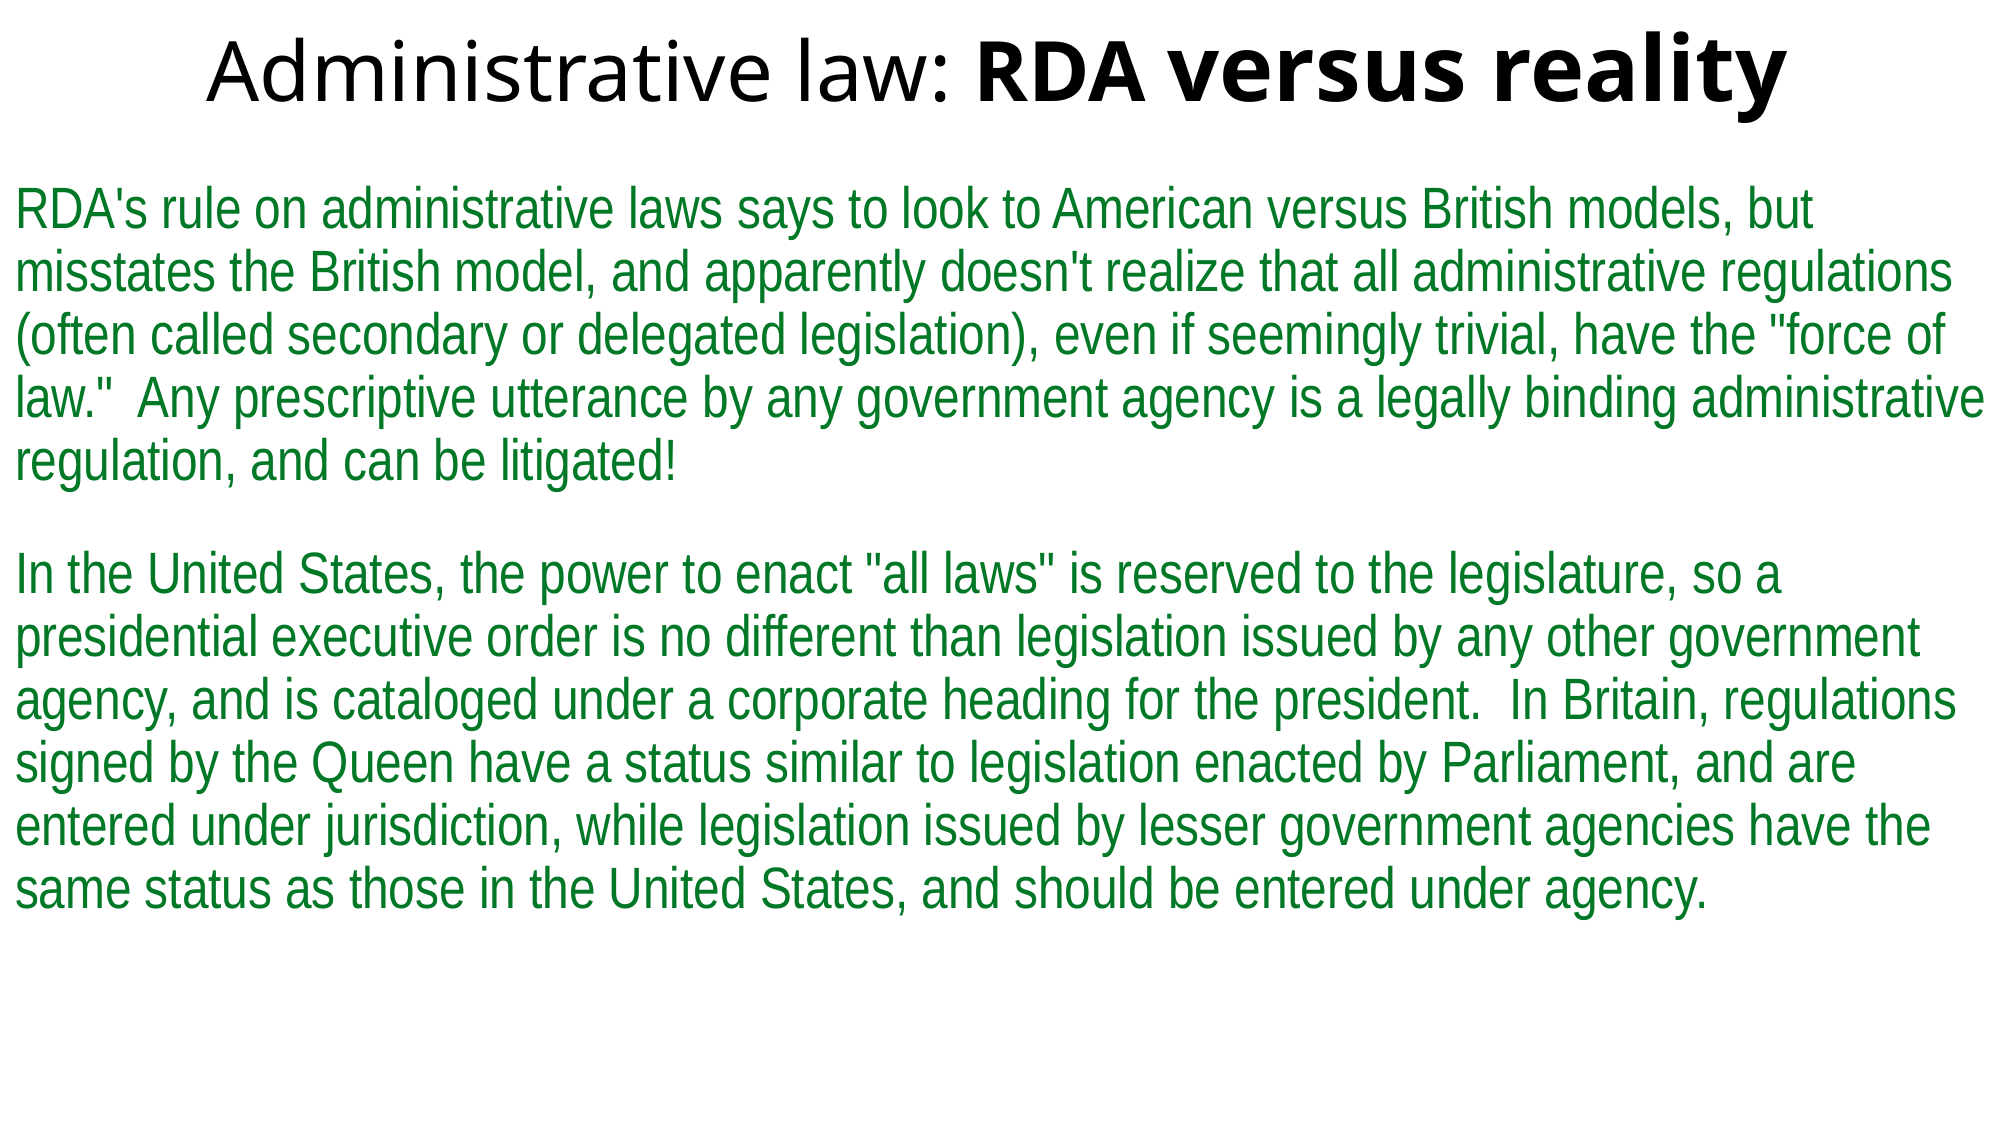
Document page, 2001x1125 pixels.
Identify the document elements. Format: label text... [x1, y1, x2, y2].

list RDA's rule on administrative laws says to look to American versus British models, but misstates the British model, and apparently doesn't realize that all administrative regulations (often called secondary or delegated legislation), even if seemingly trivial, have the "force of law." Any prescriptive utterance by any government agency is a legally binding administrative regulation, and can be litigated! In the United States, the power to enact "all laws" is reserved to the legislature, so a presidential executive order is no different than legislation issued by any other government agency, and is cataloged under a corporate heading for the president. In Britain, regulations signed by the Queen have a status similar to legislation enacted by Parliament, and are entered under jurisdiction, while legislation issued by lesser government agencies have the same status as those in the United States, and should be entered under agency. [15, 178, 2000, 1125]
title Administrative law: RDA versus reality [0, 0, 1995, 195]
